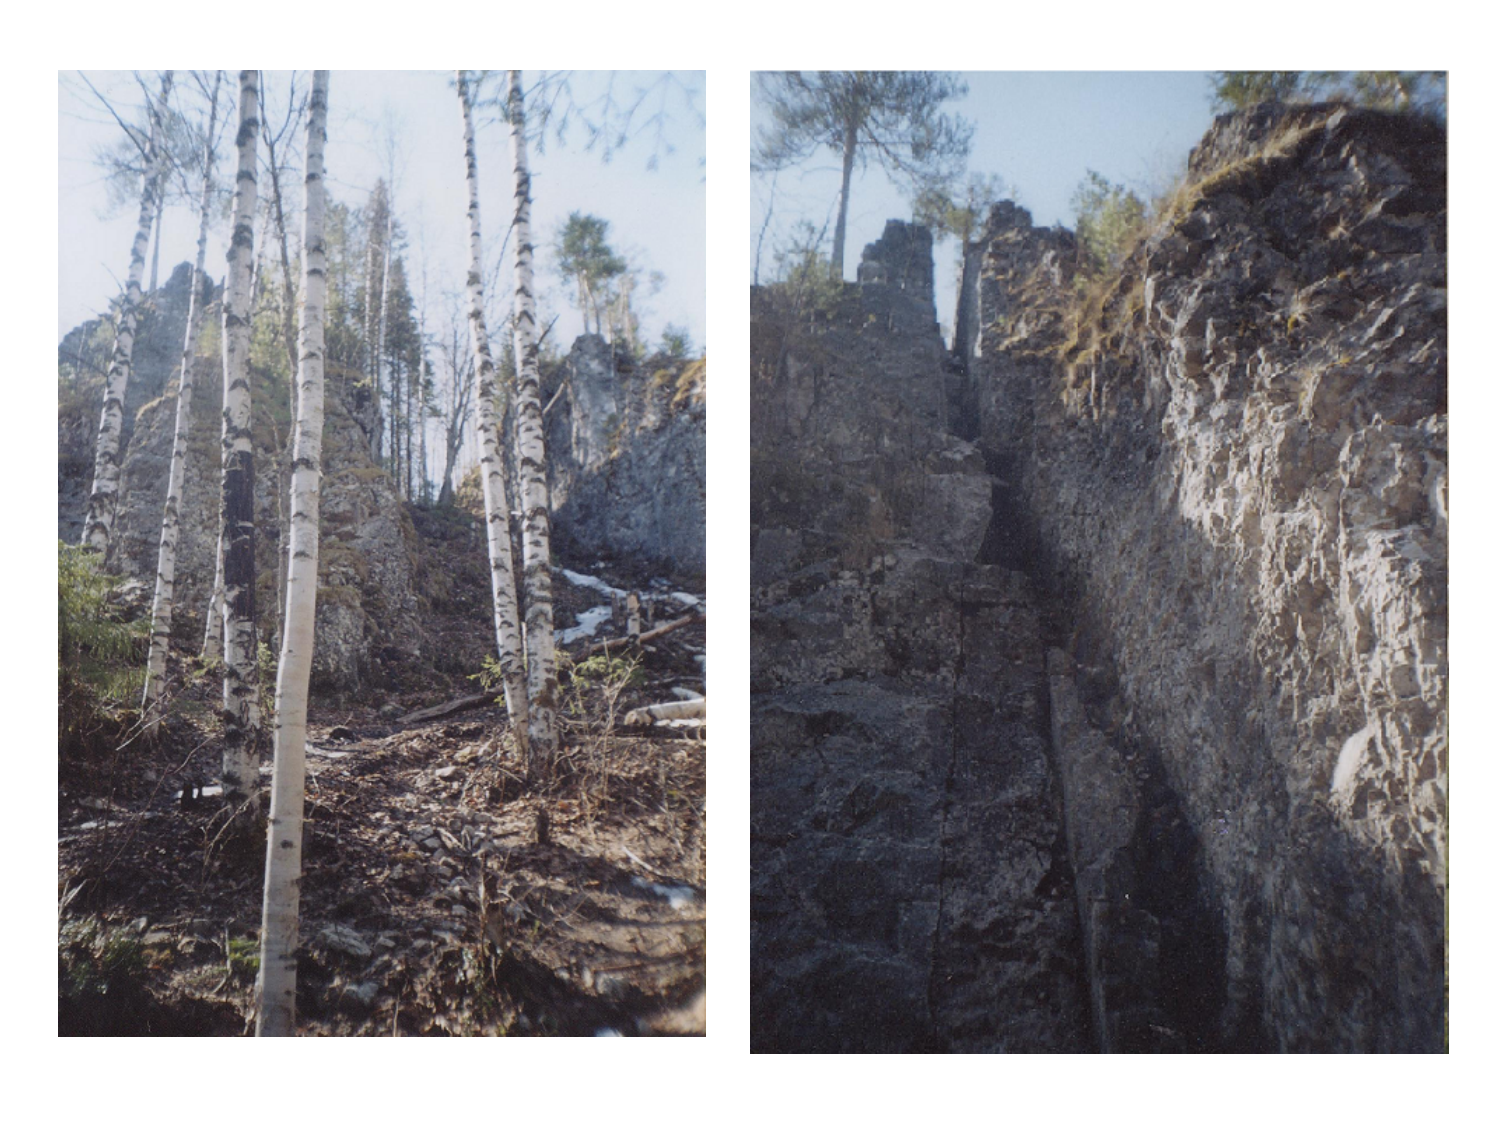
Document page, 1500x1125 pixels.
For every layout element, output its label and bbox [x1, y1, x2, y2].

picture [749, 70, 1449, 1054]
list [58, 70, 706, 1038]
